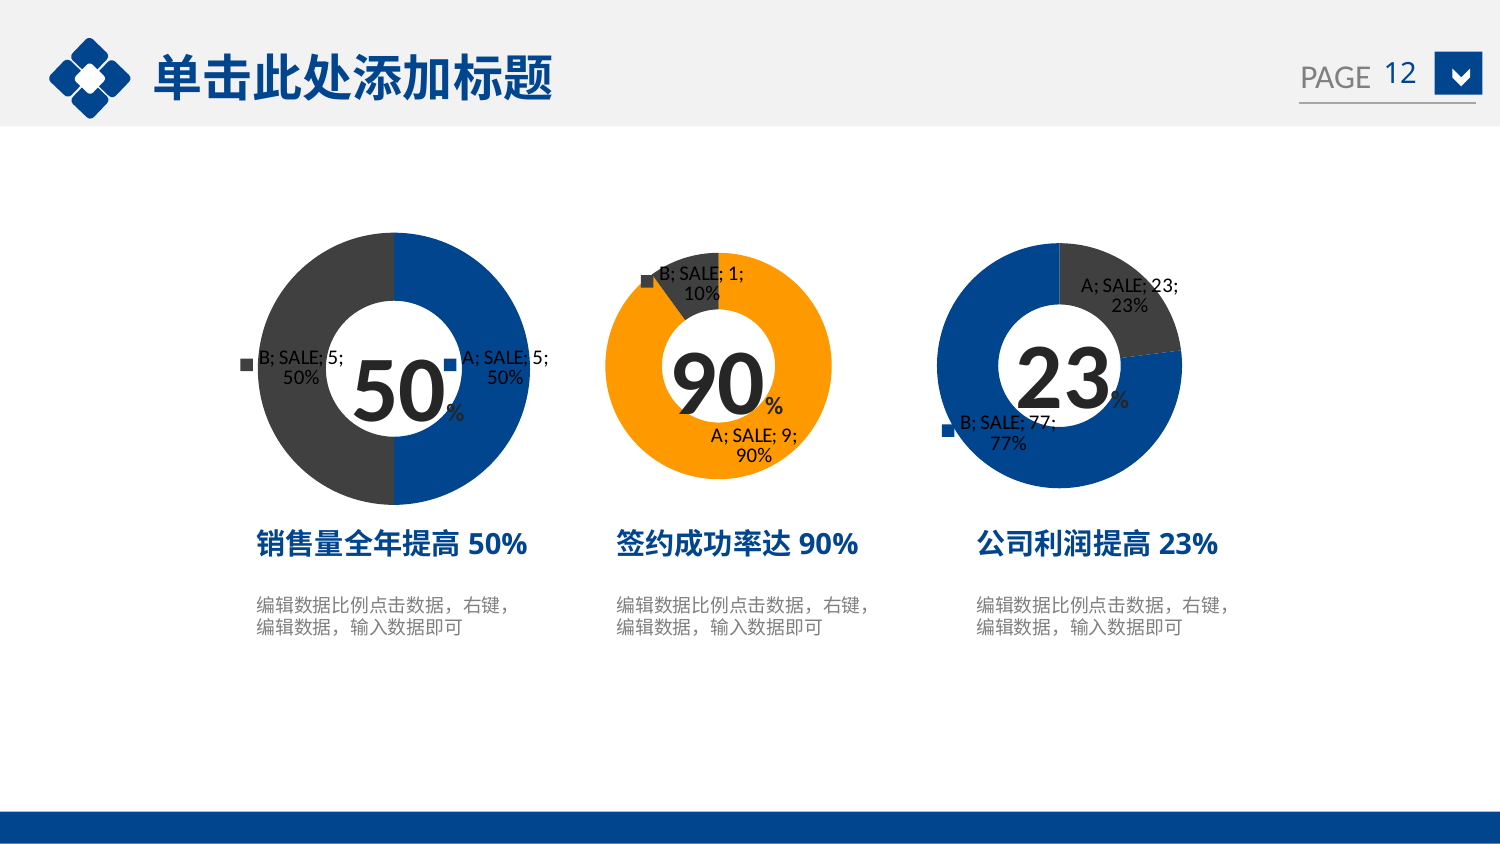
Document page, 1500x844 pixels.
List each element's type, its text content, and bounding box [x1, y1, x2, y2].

text_box 单击此处添加标题 [137, 38, 568, 114]
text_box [604, 519, 923, 671]
slide_number 12 [1364, 51, 1437, 97]
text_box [52, 41, 127, 115]
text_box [481, 223, 821, 509]
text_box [964, 519, 1294, 671]
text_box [822, 223, 1297, 508]
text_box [216, 226, 571, 511]
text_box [244, 519, 564, 671]
